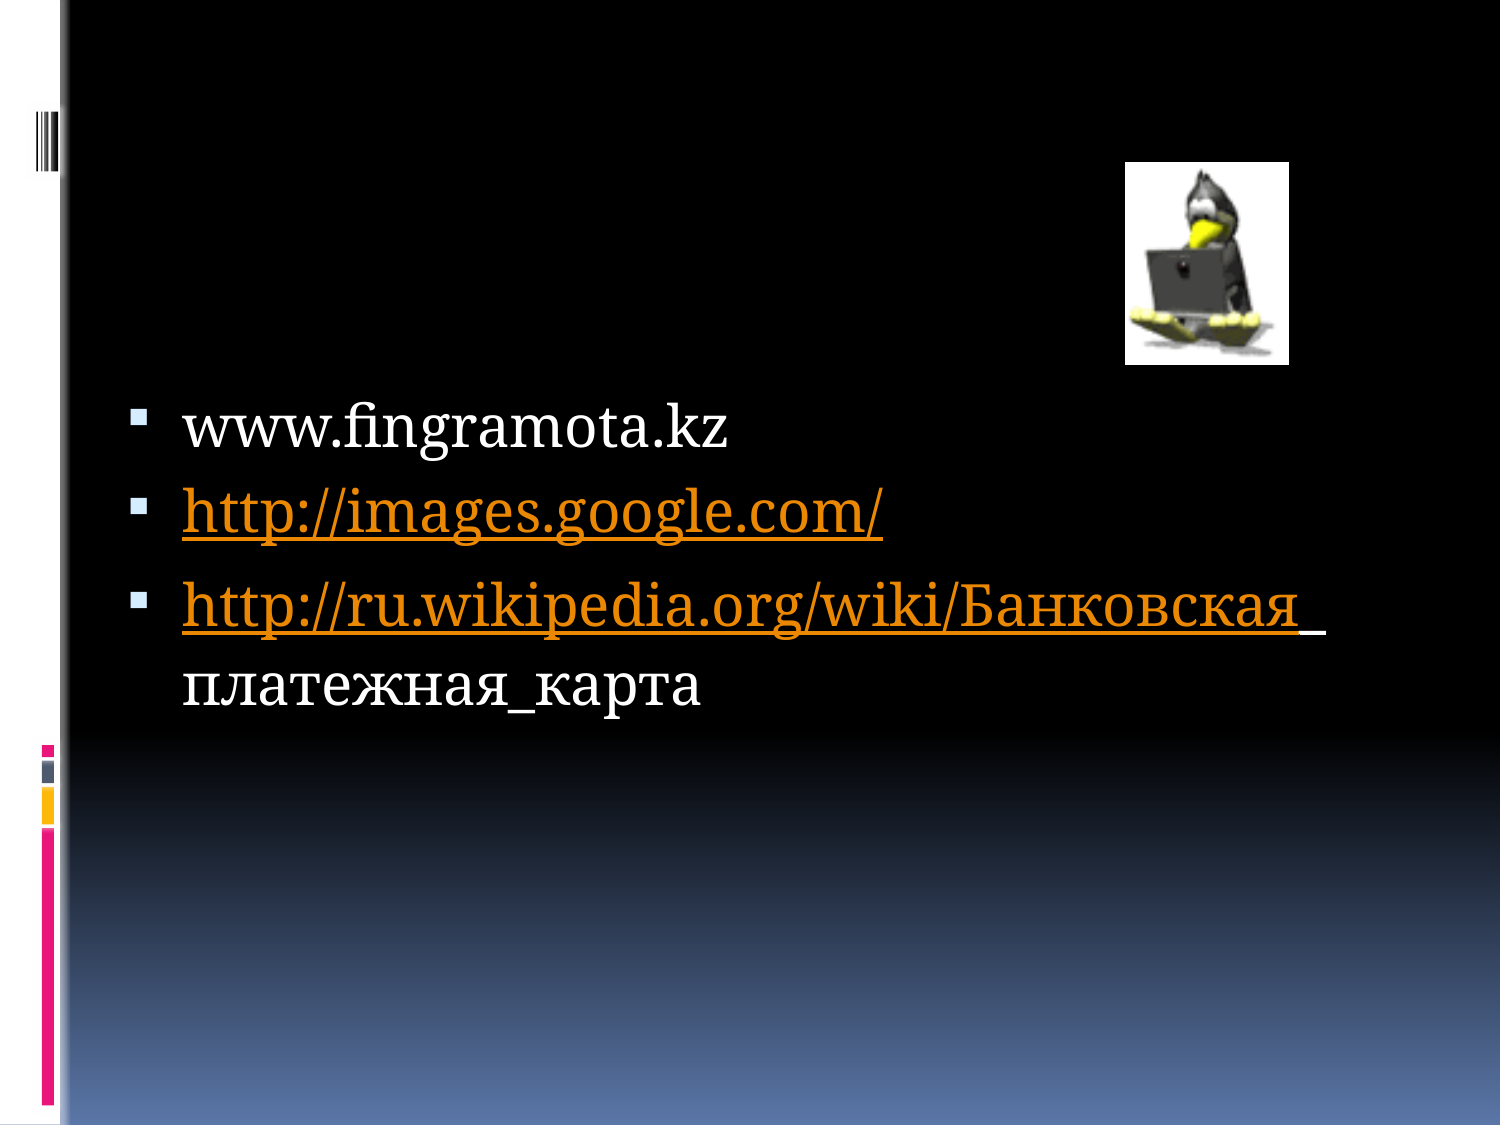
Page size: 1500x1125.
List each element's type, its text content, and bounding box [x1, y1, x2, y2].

list www.fingramota.kz http://images.google.com/ http://ru.wikipedia.org/wiki/Банковская_ платежная_карта [99, 292, 1425, 1043]
picture [1124, 162, 1290, 365]
